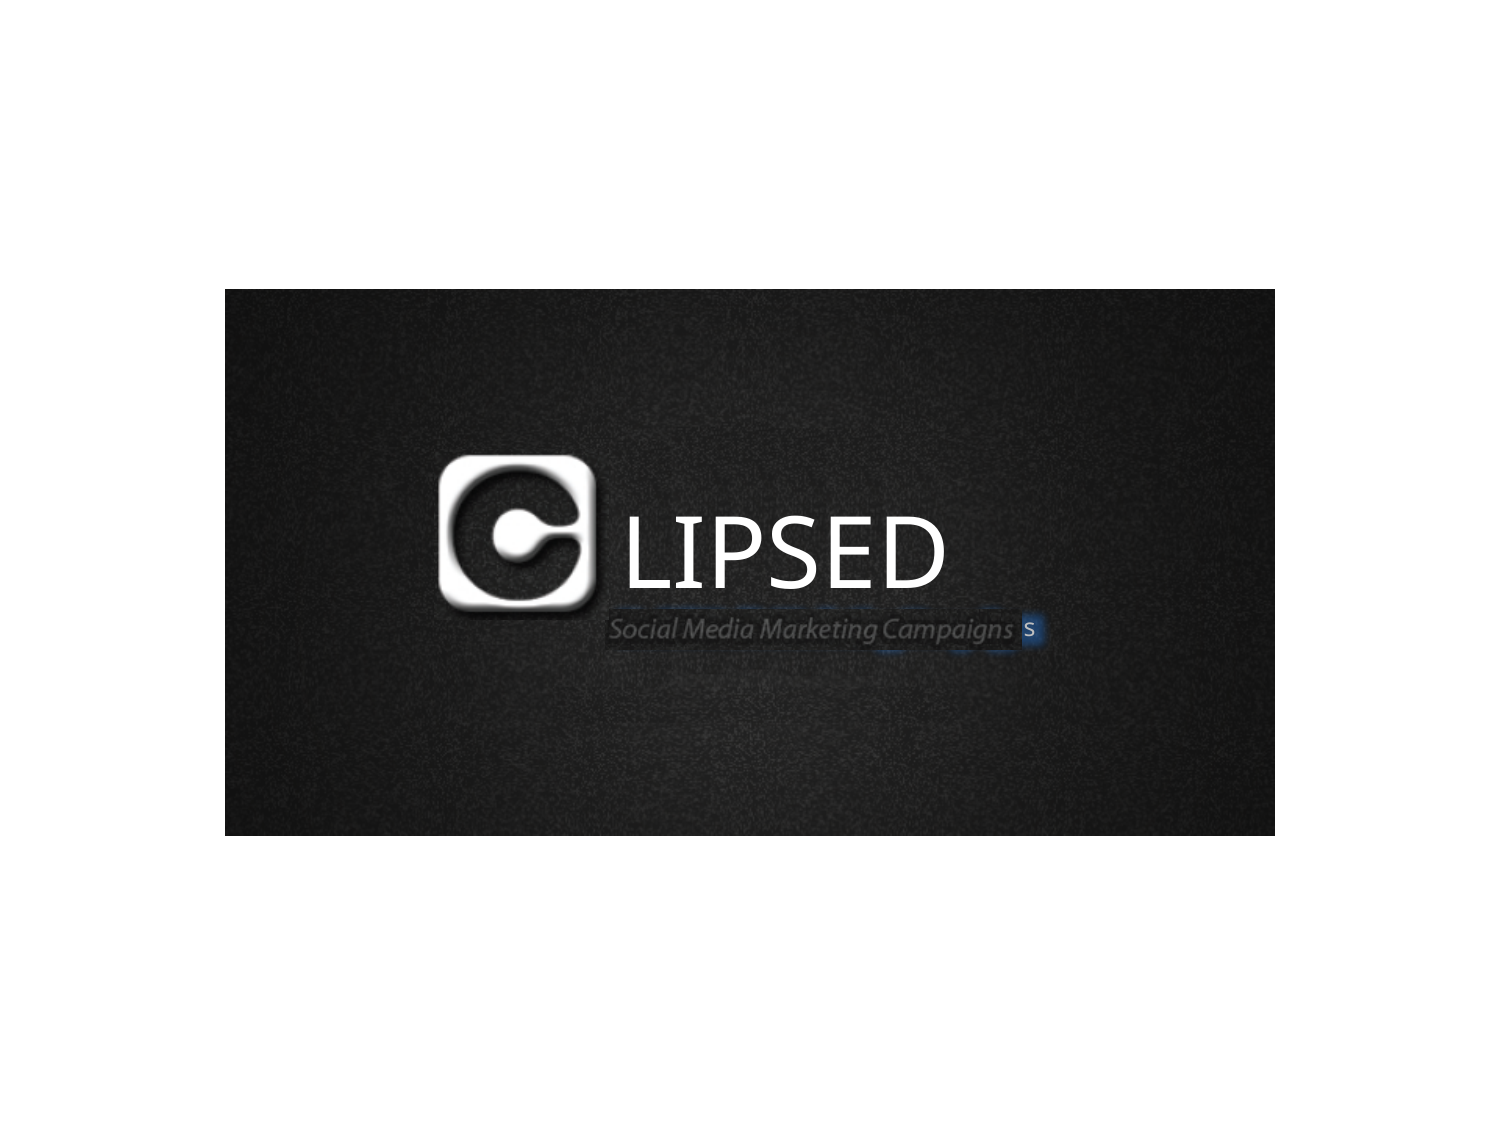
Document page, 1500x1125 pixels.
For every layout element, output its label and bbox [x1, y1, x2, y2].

picture [224, 289, 1276, 836]
